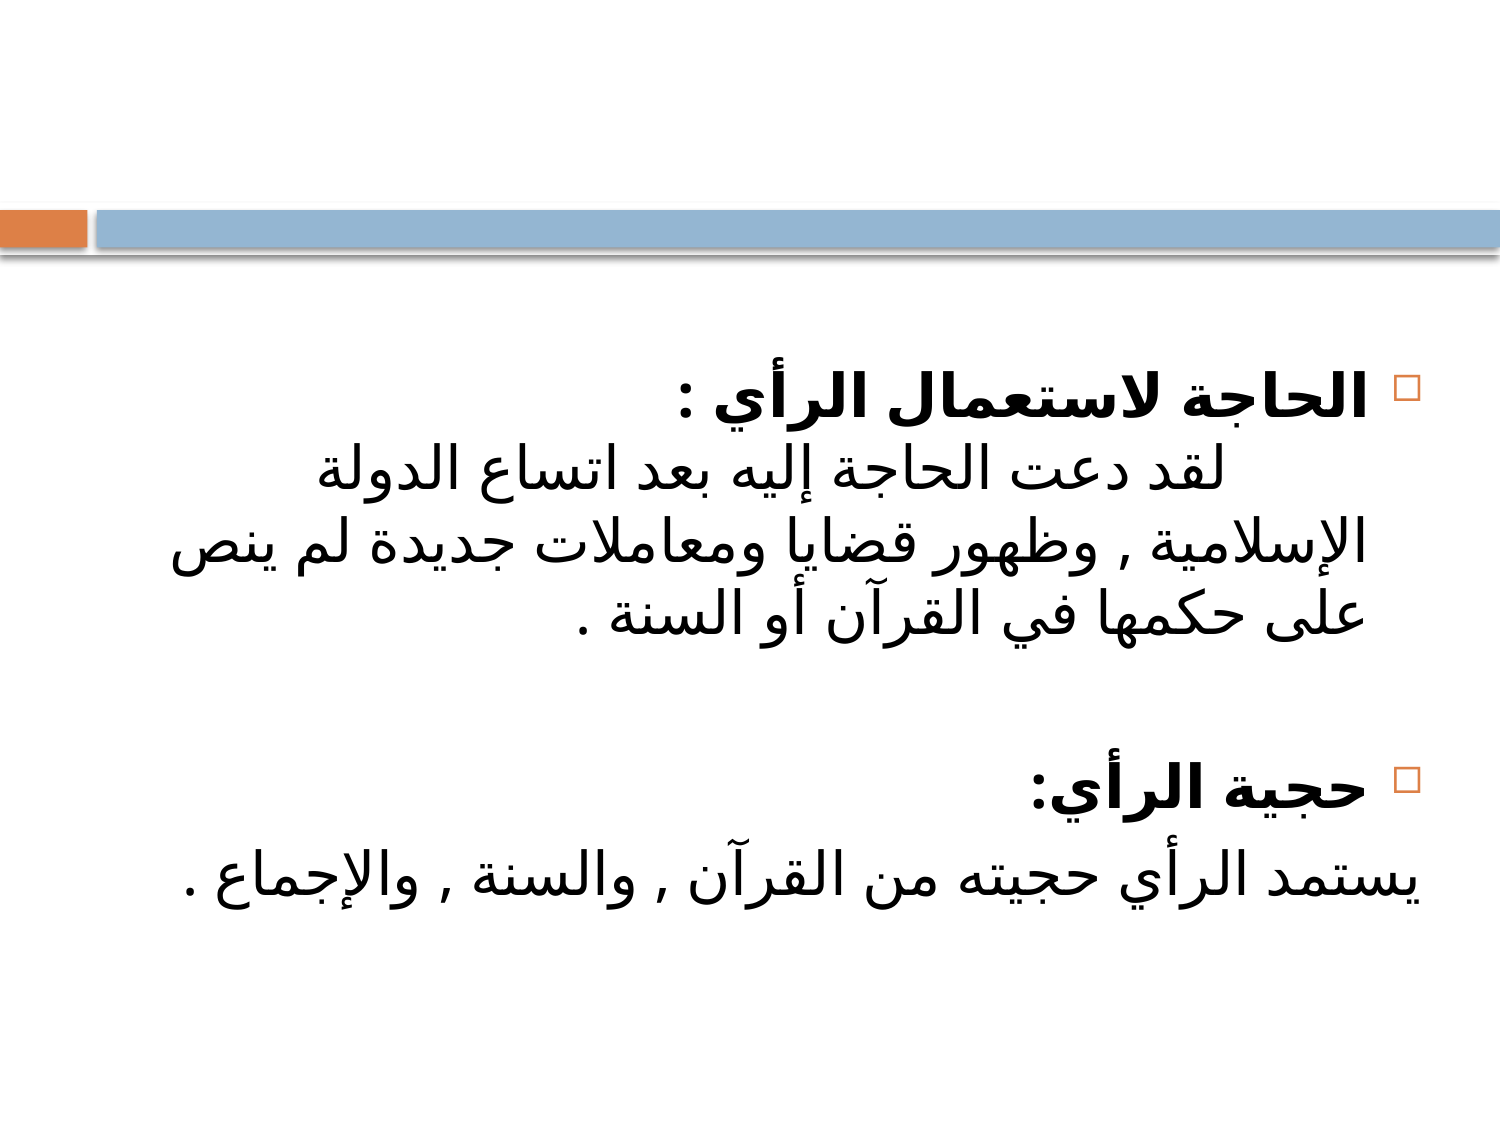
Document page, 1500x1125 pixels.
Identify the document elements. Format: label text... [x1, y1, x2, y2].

list الحاجة لاستعمال الرأي : لقد دعت الحاجة إليه بعد اتساع الدولة الإسلامية , وظهور قضايا ومعاملات جديدة لم ينص على حكمها في القرآن أو السنة . حجية الرأي: يستمد الرأي حجيته من القرآن , والسنة , والإجماع . [100, 262, 1438, 1000]
